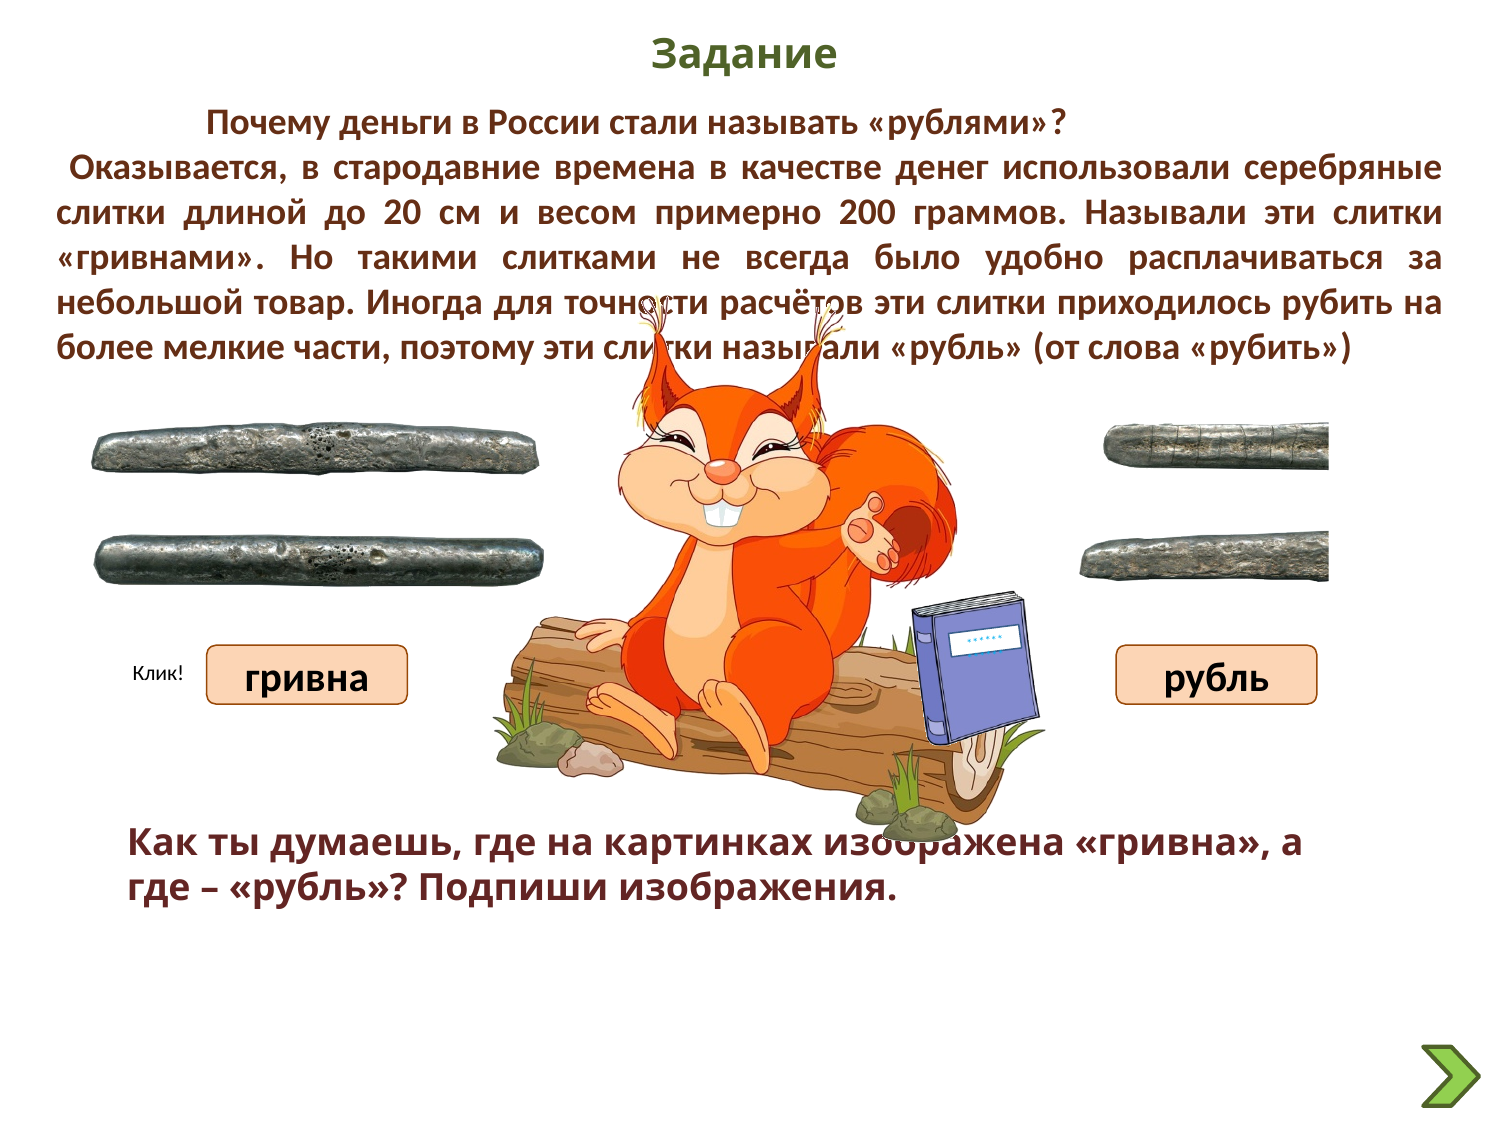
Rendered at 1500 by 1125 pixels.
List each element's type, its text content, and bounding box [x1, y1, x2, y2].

text_box Как ты думаешь, где на картинках изображена «гривна», а где – «рубль»? Подпиши изображения. [112, 810, 1388, 916]
picture [88, 291, 1049, 846]
picture [1075, 420, 1329, 599]
text_box Клик! [117, 650, 207, 692]
text_box [1421, 1044, 1481, 1108]
text_box гривна [204, 642, 410, 707]
text_box Задание [620, 19, 880, 84]
text_box Почему деньги в России стали называть «рублями»? Оказывается, в стародавние времена в качестве денег использовали серебряные слитки длиной до 20 см и весом примерно 200 граммов. Называли эти слитки «гривнами». Но такими слитками не всегда было удобно расплачиваться за небольшой товар. Иногда для точности расчётов эти слитки приходилось рубить на более мелкие части, поэтому эти слитки называли «рубль» (от слова «рубить») [41, 89, 1459, 375]
text_box рубль [1113, 642, 1320, 707]
